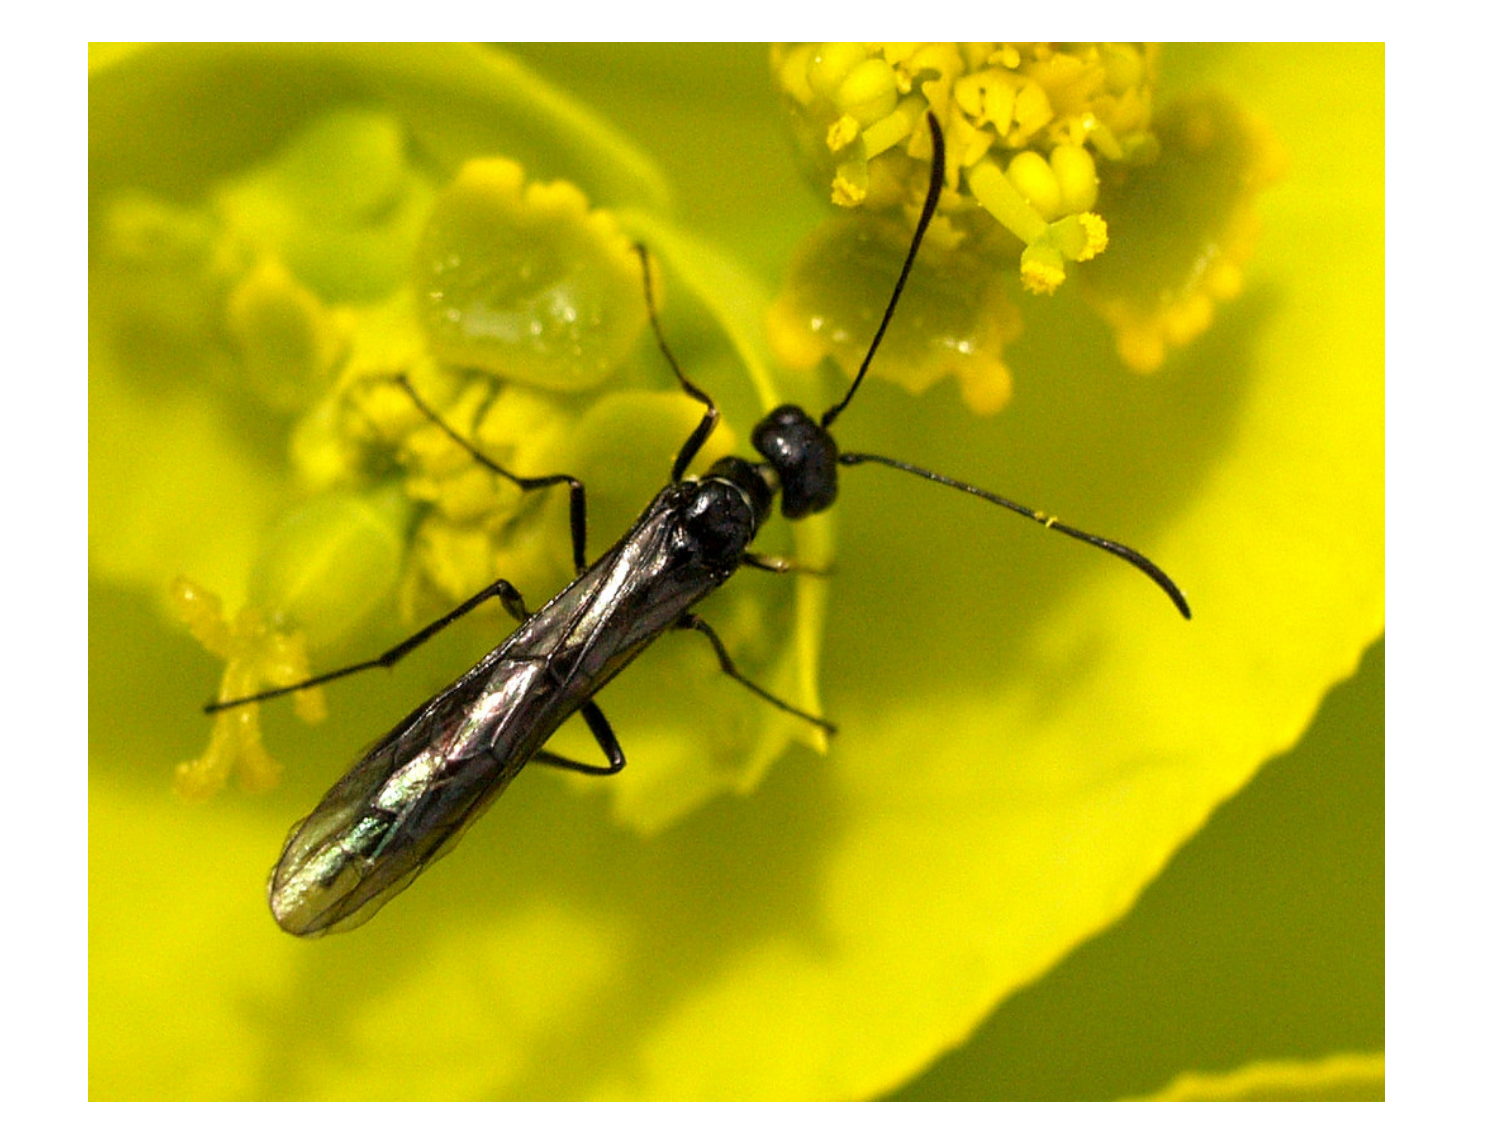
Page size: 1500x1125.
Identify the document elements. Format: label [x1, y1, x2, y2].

picture [88, 42, 1385, 1102]
